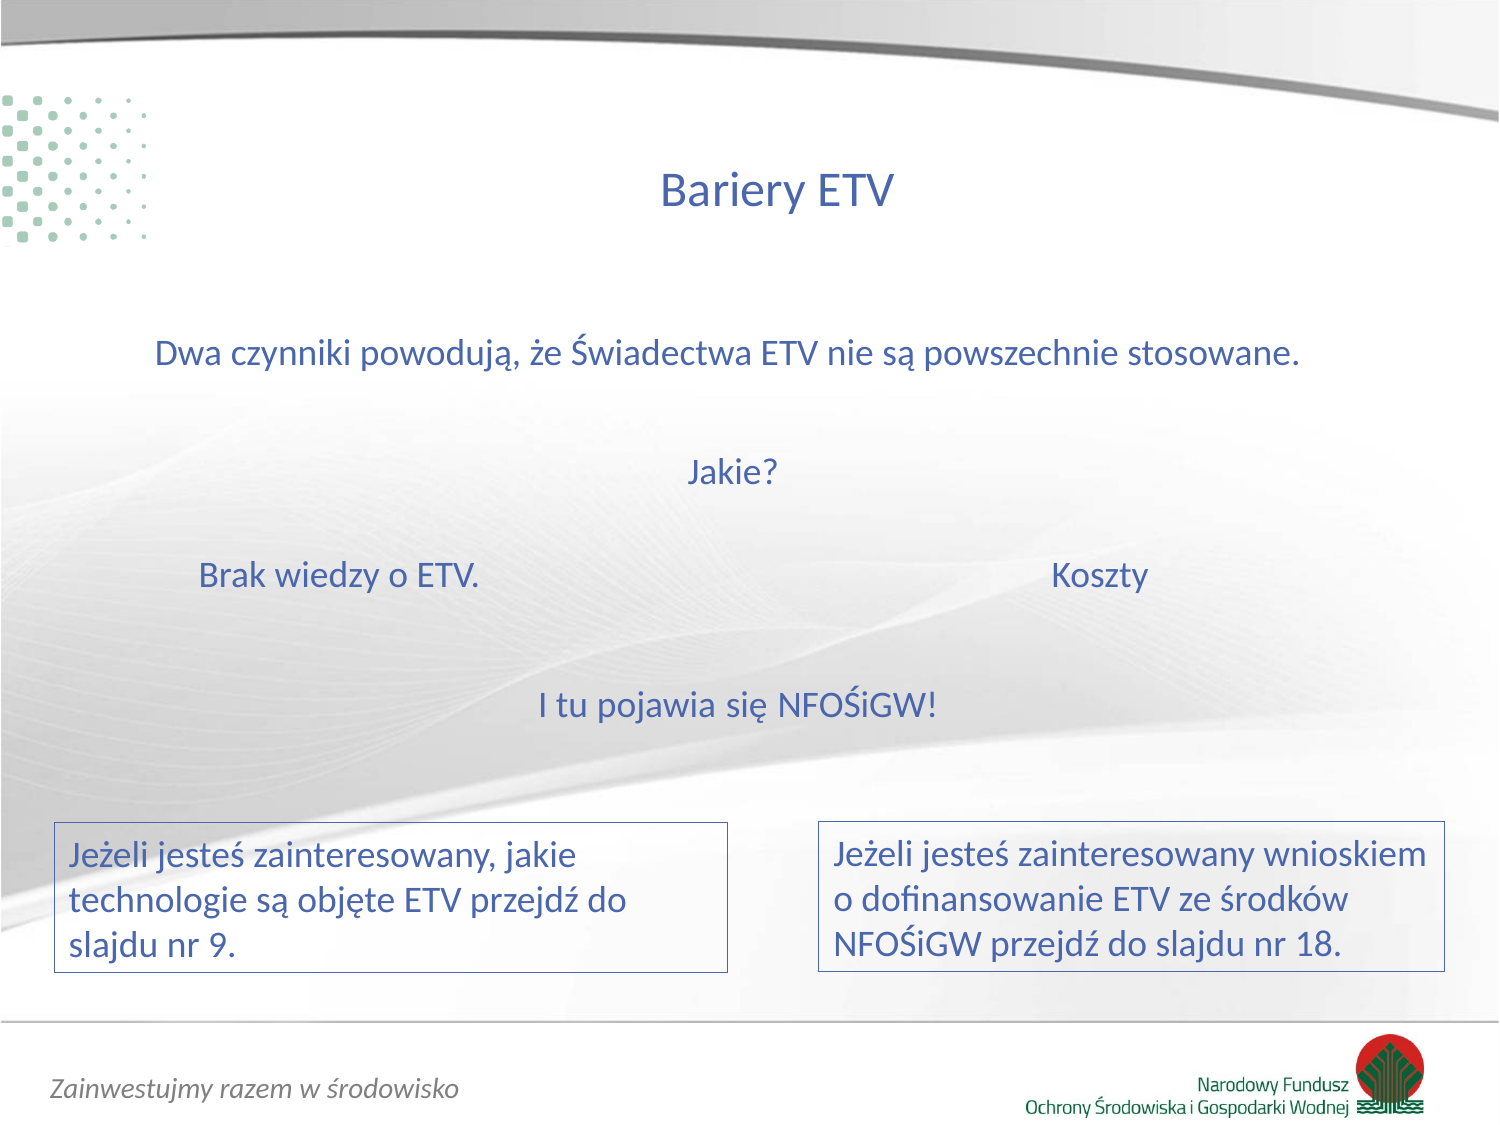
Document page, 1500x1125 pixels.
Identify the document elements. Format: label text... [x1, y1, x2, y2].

picture [0, 0, 1499, 1023]
text_box Jeżeli jesteś zainteresowany wnioskiem o dofinansowanie ETV ze środków NFOŚiGW przejdź do slajdu nr 18. [818, 821, 1445, 972]
text_box Koszty [844, 542, 1365, 625]
text_box Jakie? [108, 439, 1358, 523]
text_box Bariery ETV [107, 127, 1449, 234]
picture [1026, 1034, 1424, 1118]
text_box Brak wiedzy o ETV. [171, 542, 508, 625]
text_box I tu pojawia się NFOŚiGW! [442, 668, 1034, 752]
list Dwa czynniki powodują, że Świadectwa ETV nie są powszechnie stosowane. [103, 320, 1353, 420]
text_box Jeżeli jesteś zainteresowany, jakie technologie są objęte ETV przejdź do slajdu nr 9. [54, 822, 728, 973]
